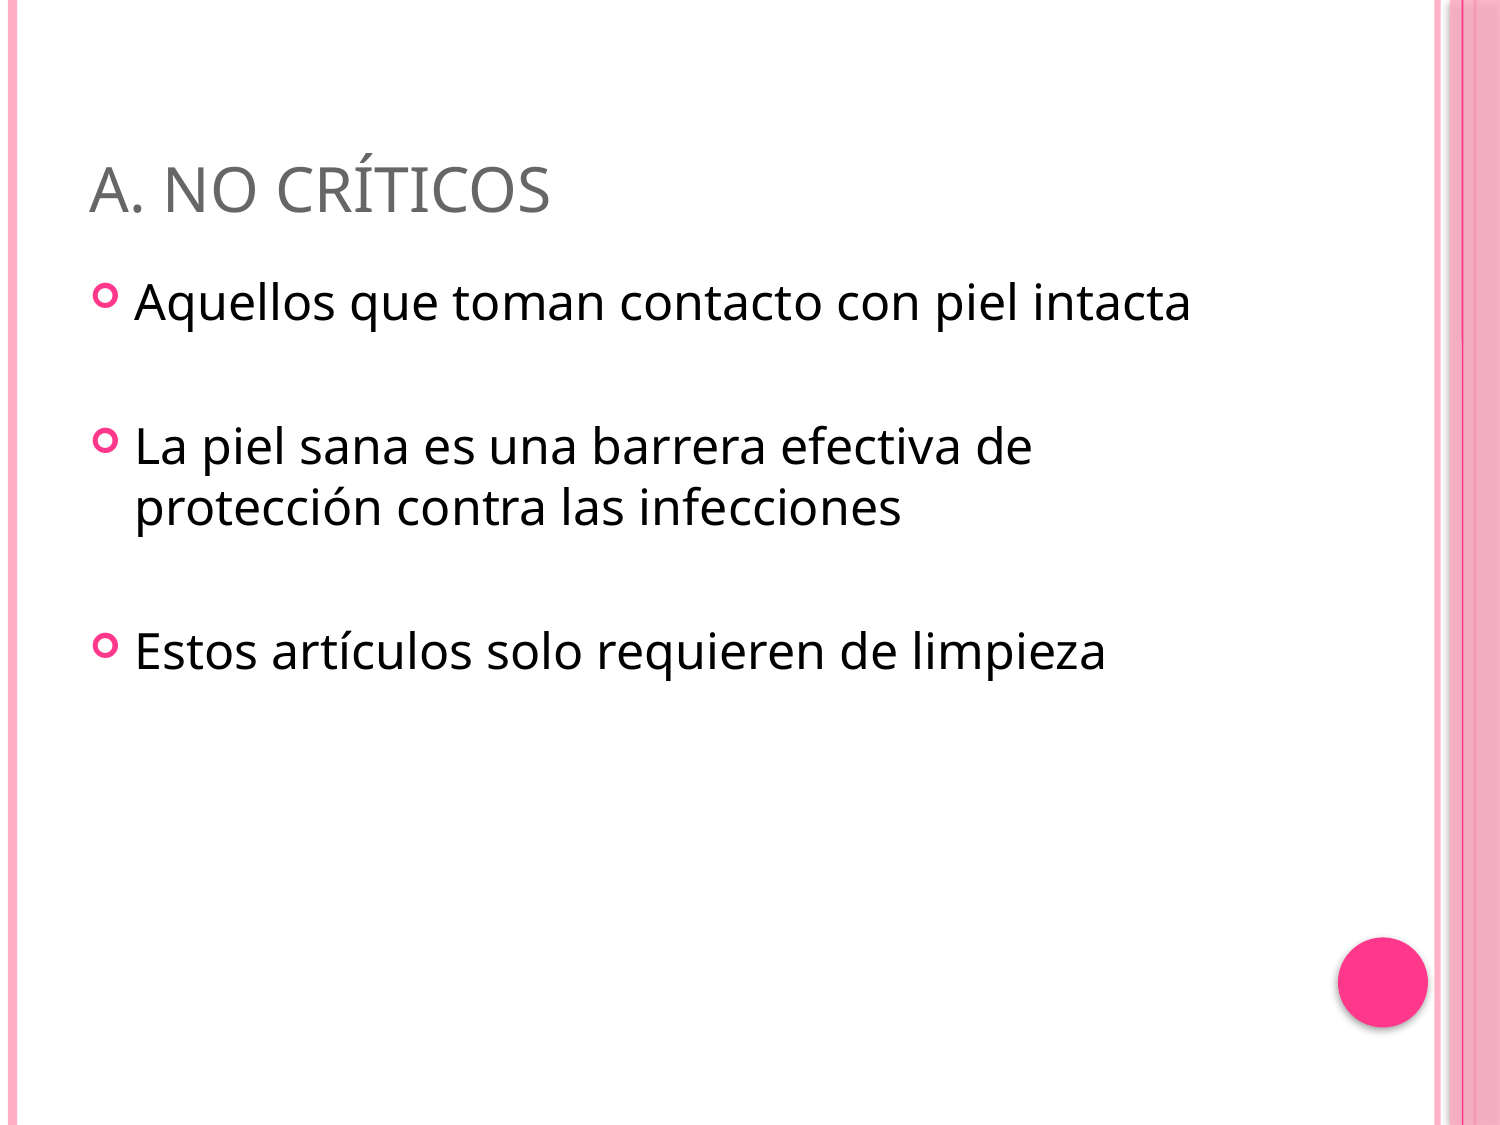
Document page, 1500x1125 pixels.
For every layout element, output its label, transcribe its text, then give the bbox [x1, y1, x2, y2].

list Aquellos que toman contacto con piel intacta La piel sana es una barrera efectiva de protección contra las infecciones Estos artículos solo requieren de limpieza [75, 262, 1300, 1062]
title A. No críticos [75, 45, 1300, 233]
